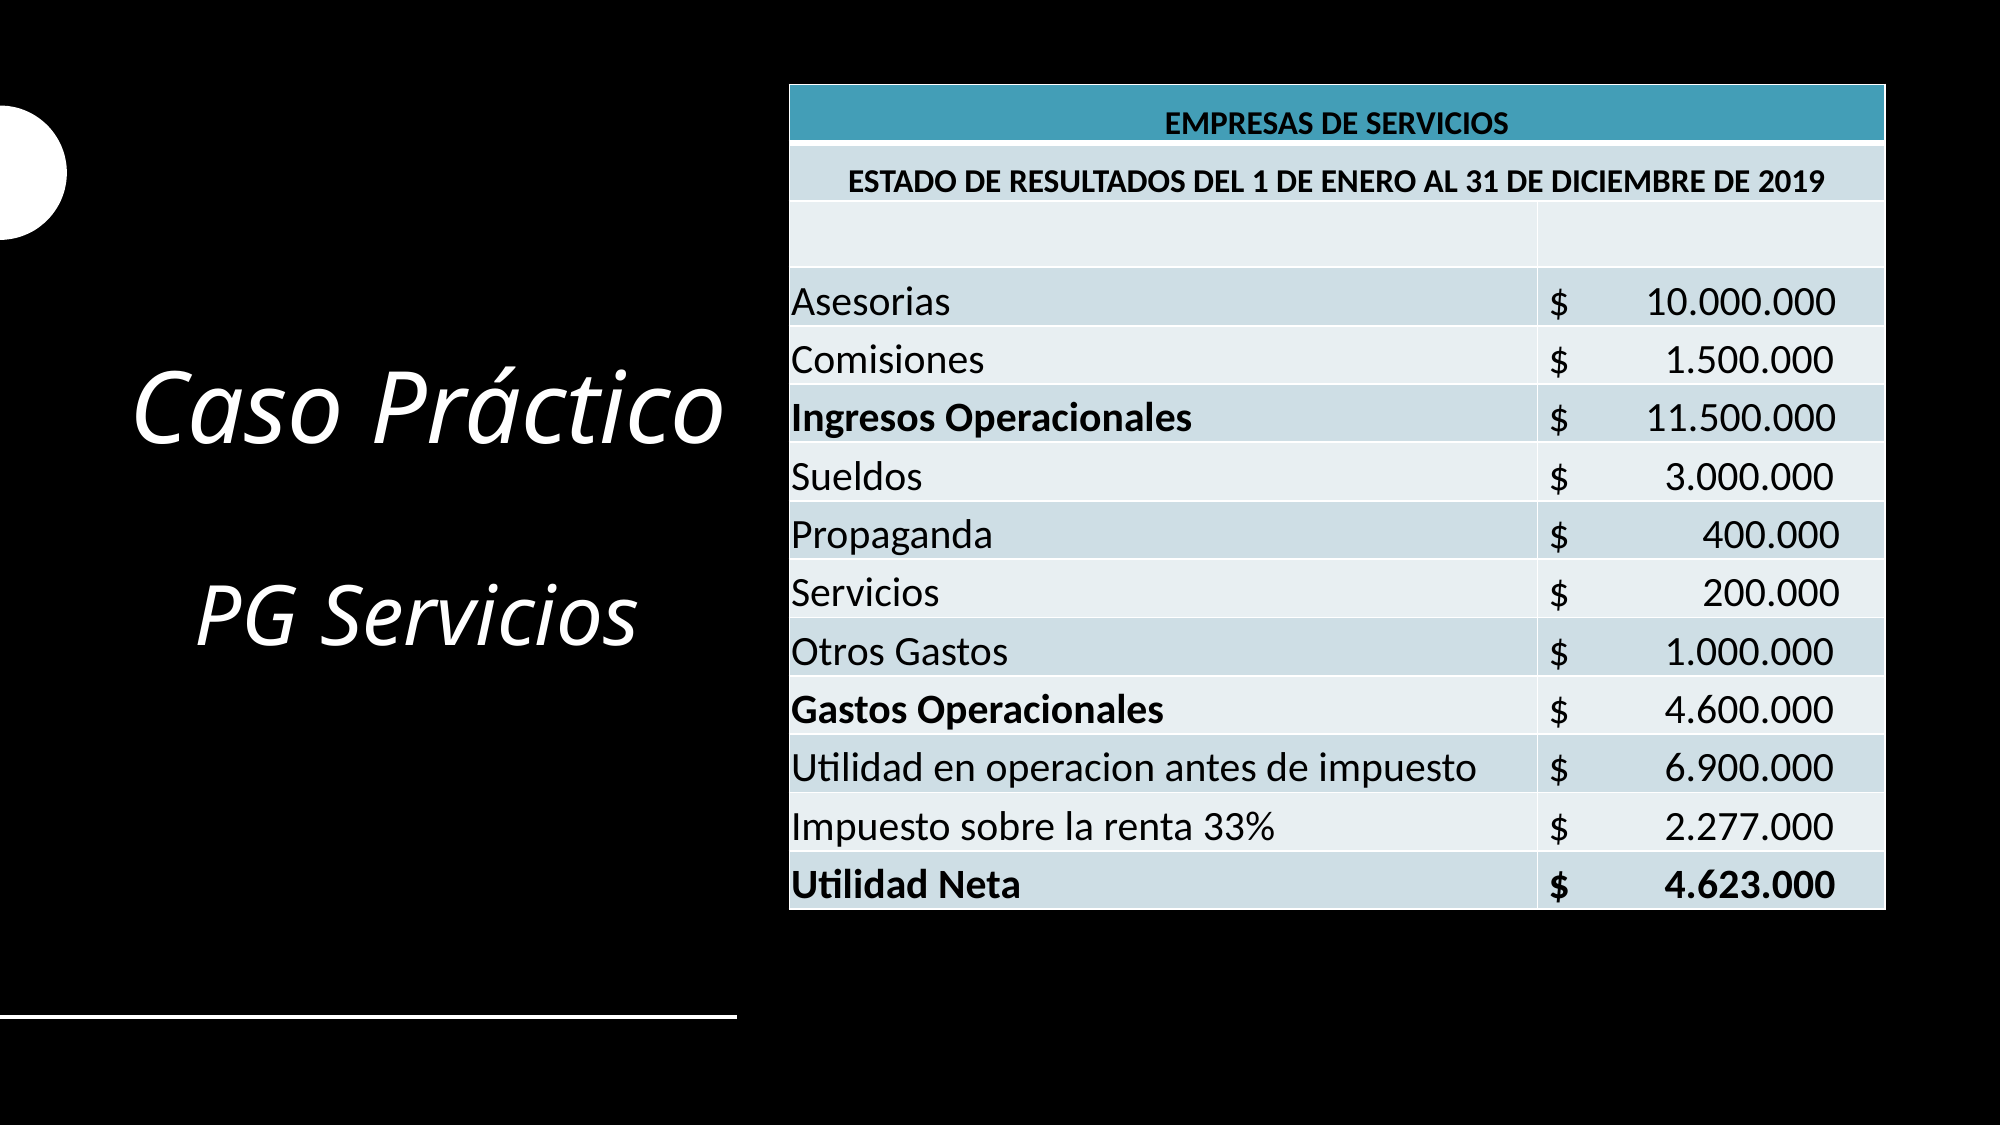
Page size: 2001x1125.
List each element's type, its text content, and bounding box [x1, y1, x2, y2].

table_cell Servicios [790, 560, 1537, 617]
table_header EMPRESAS DE SERVICIOS [790, 85, 1884, 140]
table_cell [1538, 202, 1884, 266]
table_cell Ingresos Operacionales [790, 385, 1537, 441]
text_box [0, 0, 2000, 1125]
table_cell $ 4.600.000 [1538, 677, 1884, 733]
table_cell [790, 202, 1537, 266]
table_cell Comisiones [790, 327, 1537, 383]
table_cell $ 2.277.000 [1538, 793, 1884, 850]
title Caso Práctico PG Servicios [105, 105, 751, 916]
table_cell $ 11.500.000 [1538, 385, 1884, 441]
table_cell Asesorias [790, 268, 1537, 325]
table_cell ESTADO DE RESULTADOS DEL 1 DE ENERO AL 31 DE DICIEMBRE DE 2019 [790, 146, 1884, 200]
table_cell $ 10.000.000 [1538, 268, 1884, 325]
table_cell Sueldos [790, 443, 1537, 500]
table_cell $ 400.000 [1538, 502, 1884, 558]
table_cell Utilidad Neta [790, 852, 1537, 908]
table_cell Gastos Operacionales [790, 677, 1537, 733]
table_cell Propaganda [790, 502, 1537, 558]
table_cell $ 200.000 [1538, 560, 1884, 617]
table_cell $ 1.000.000 [1538, 618, 1884, 675]
table_cell Impuesto sobre la renta 33% [790, 793, 1537, 850]
table_cell $ 4.623.000 [1538, 852, 1884, 908]
table_cell Utilidad en operacion antes de impuesto [790, 735, 1537, 792]
text_box [0, 105, 67, 240]
table_cell Otros Gastos [790, 618, 1537, 675]
table_cell $ 6.900.000 [1538, 735, 1884, 792]
table_cell $ 1.500.000 [1538, 327, 1884, 383]
table_cell $ 3.000.000 [1538, 443, 1884, 500]
